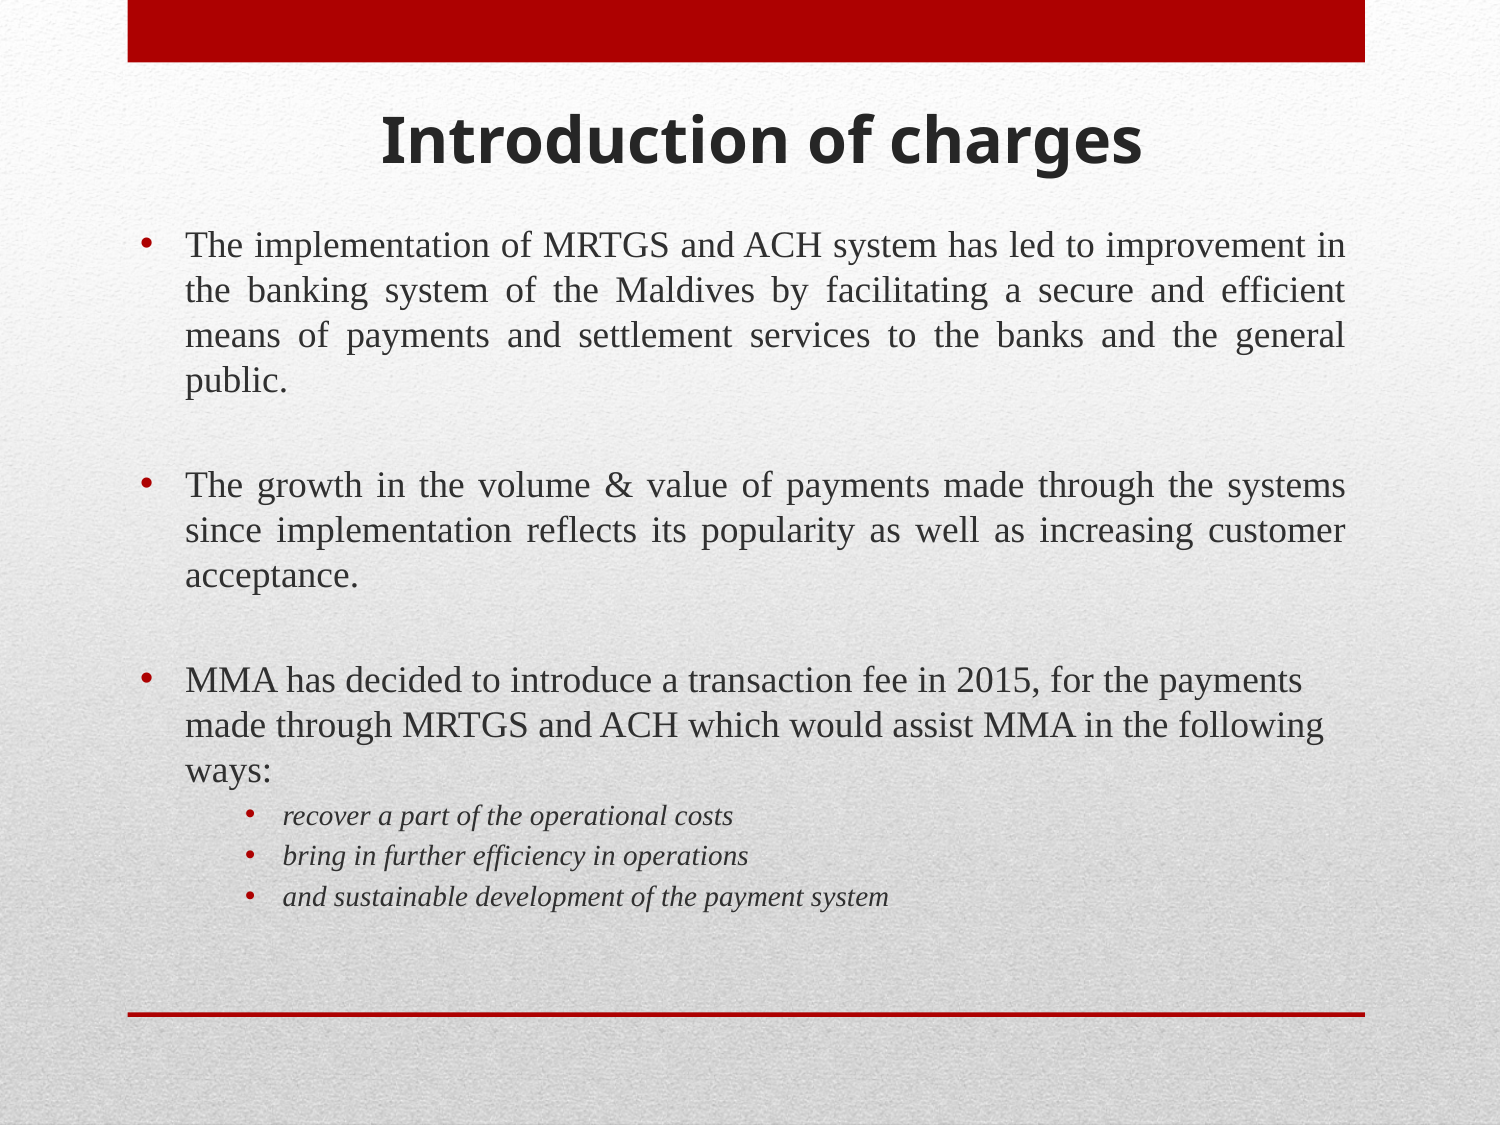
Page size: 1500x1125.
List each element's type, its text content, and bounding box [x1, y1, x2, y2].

title Introduction of charges [125, 37, 1400, 238]
list The implementation of MRTGS and ACH system has led to improvement in the banking system of the Maldives by facilitating a secure and efficient means of payments and settlement services to the banks and the general public. The growth in the volume & value of payments made through the systems since implementation reflects its popularity as well as increasing customer acceptance. MMA has decided to introduce a transaction fee in 2015, for the payments made through MRTGS and ACH which would assist MMA in the following ways: recover a part of the operational costs bring in further efficiency in operations and sustainable development of the payment system [125, 212, 1363, 975]
